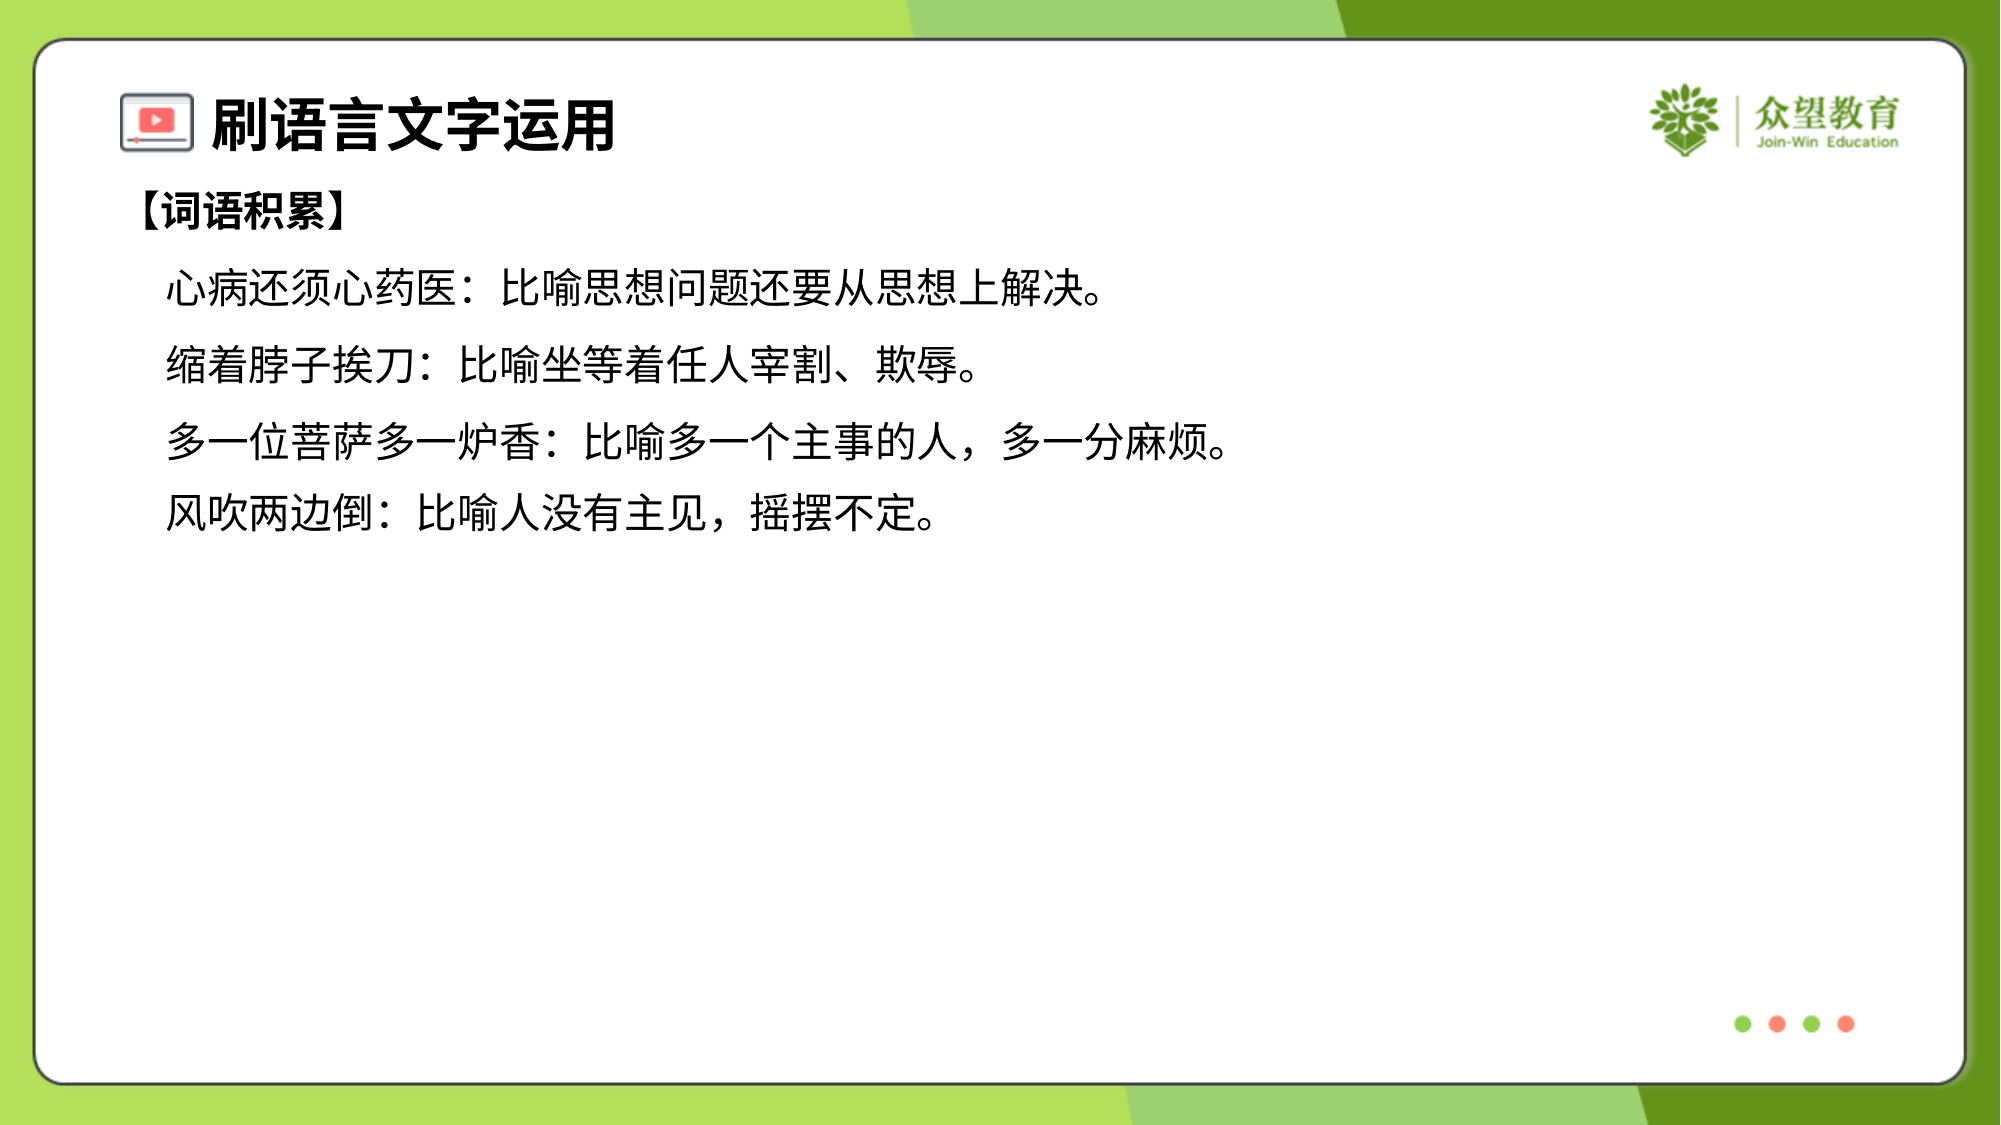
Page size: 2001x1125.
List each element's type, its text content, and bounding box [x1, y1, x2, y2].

text_box 【词语积累】 心病还须心药医：比喻思想问题还要从思想上解决。 缩着脖子挨刀：比喻坐等着任人宰割、欺辱。 多一位菩萨多一炉香：比喻多一个主事的人，多一分麻烦。 风吹两边倒：比喻人没有主见，摇摆不定。 [118, 159, 1883, 529]
picture [0, 0, 2000, 1125]
